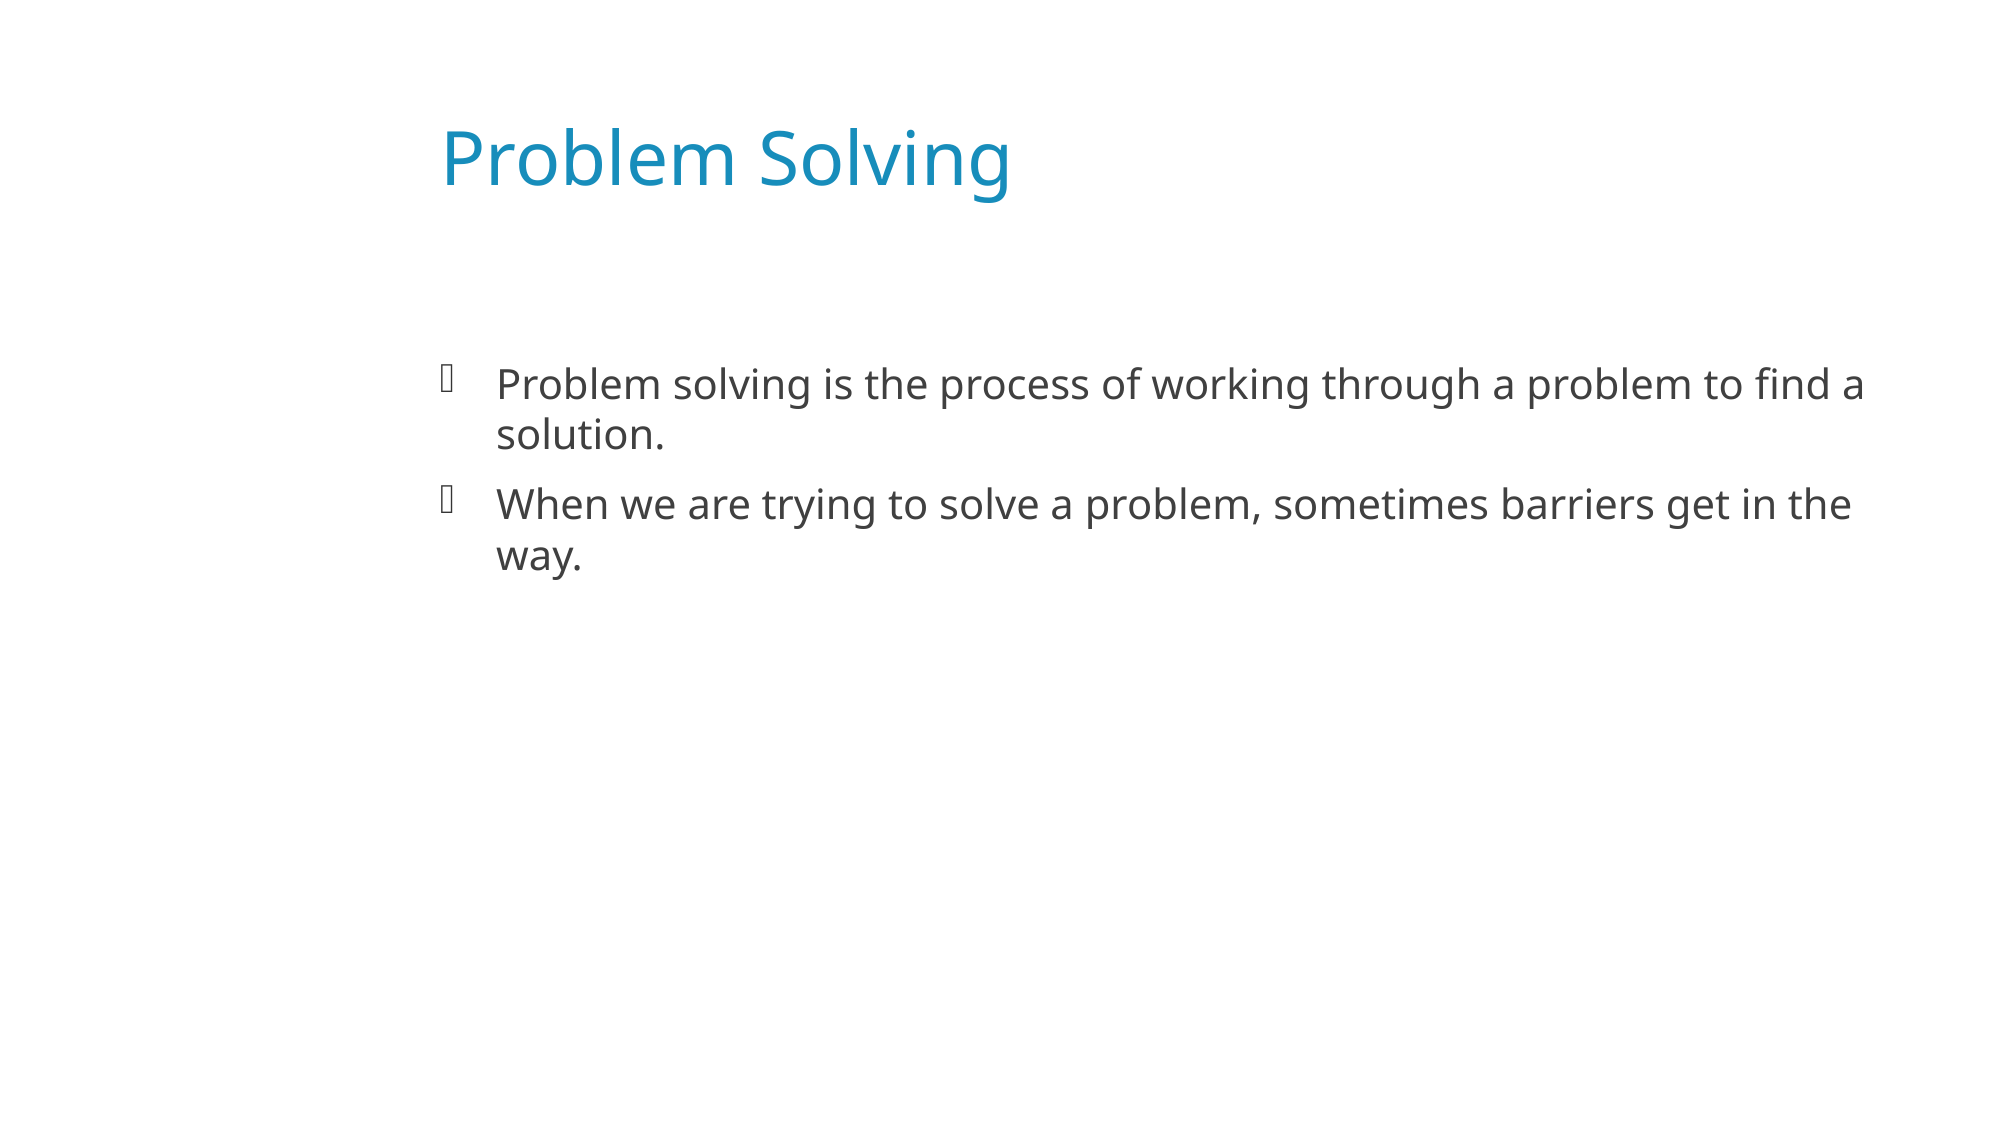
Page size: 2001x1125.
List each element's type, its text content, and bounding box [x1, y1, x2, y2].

title Problem Solving [425, 102, 1888, 313]
list Problem solving is the process of working through a problem to find a solution. When we are trying to solve a problem, sometimes barriers get in the way. [424, 350, 1888, 1074]
